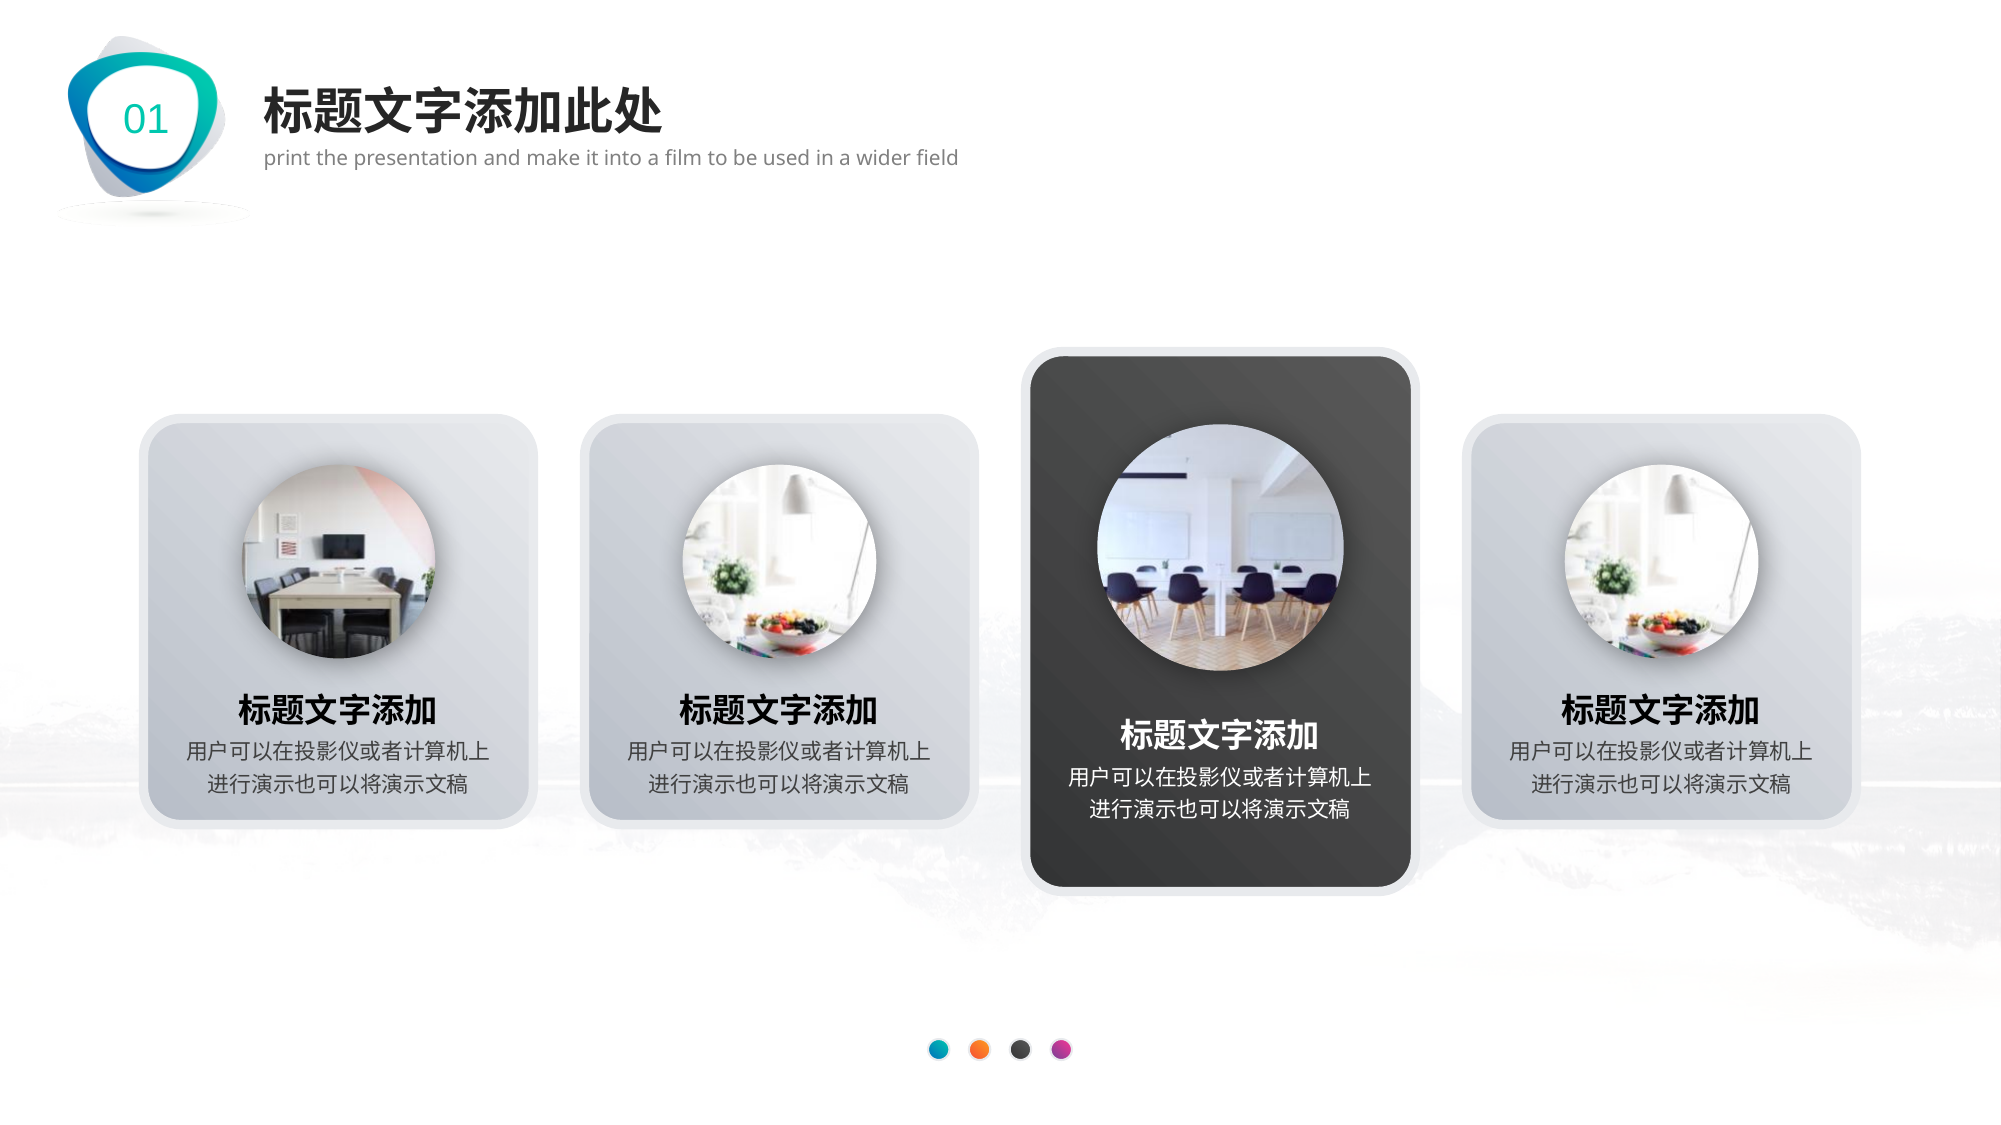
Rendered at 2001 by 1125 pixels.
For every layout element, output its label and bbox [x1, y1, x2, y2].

text_box [583, 417, 976, 826]
picture [682, 464, 877, 659]
text_box [1493, 673, 1830, 806]
text_box [1465, 417, 1858, 826]
text_box [1052, 698, 1389, 831]
text_box [927, 1038, 1073, 1061]
picture [241, 464, 436, 659]
picture [1564, 464, 1759, 659]
text_box [170, 673, 507, 806]
text_box [56, 36, 1051, 227]
text_box [1024, 350, 1417, 893]
picture [1097, 424, 1344, 671]
text_box [142, 417, 535, 826]
text_box [611, 673, 948, 806]
